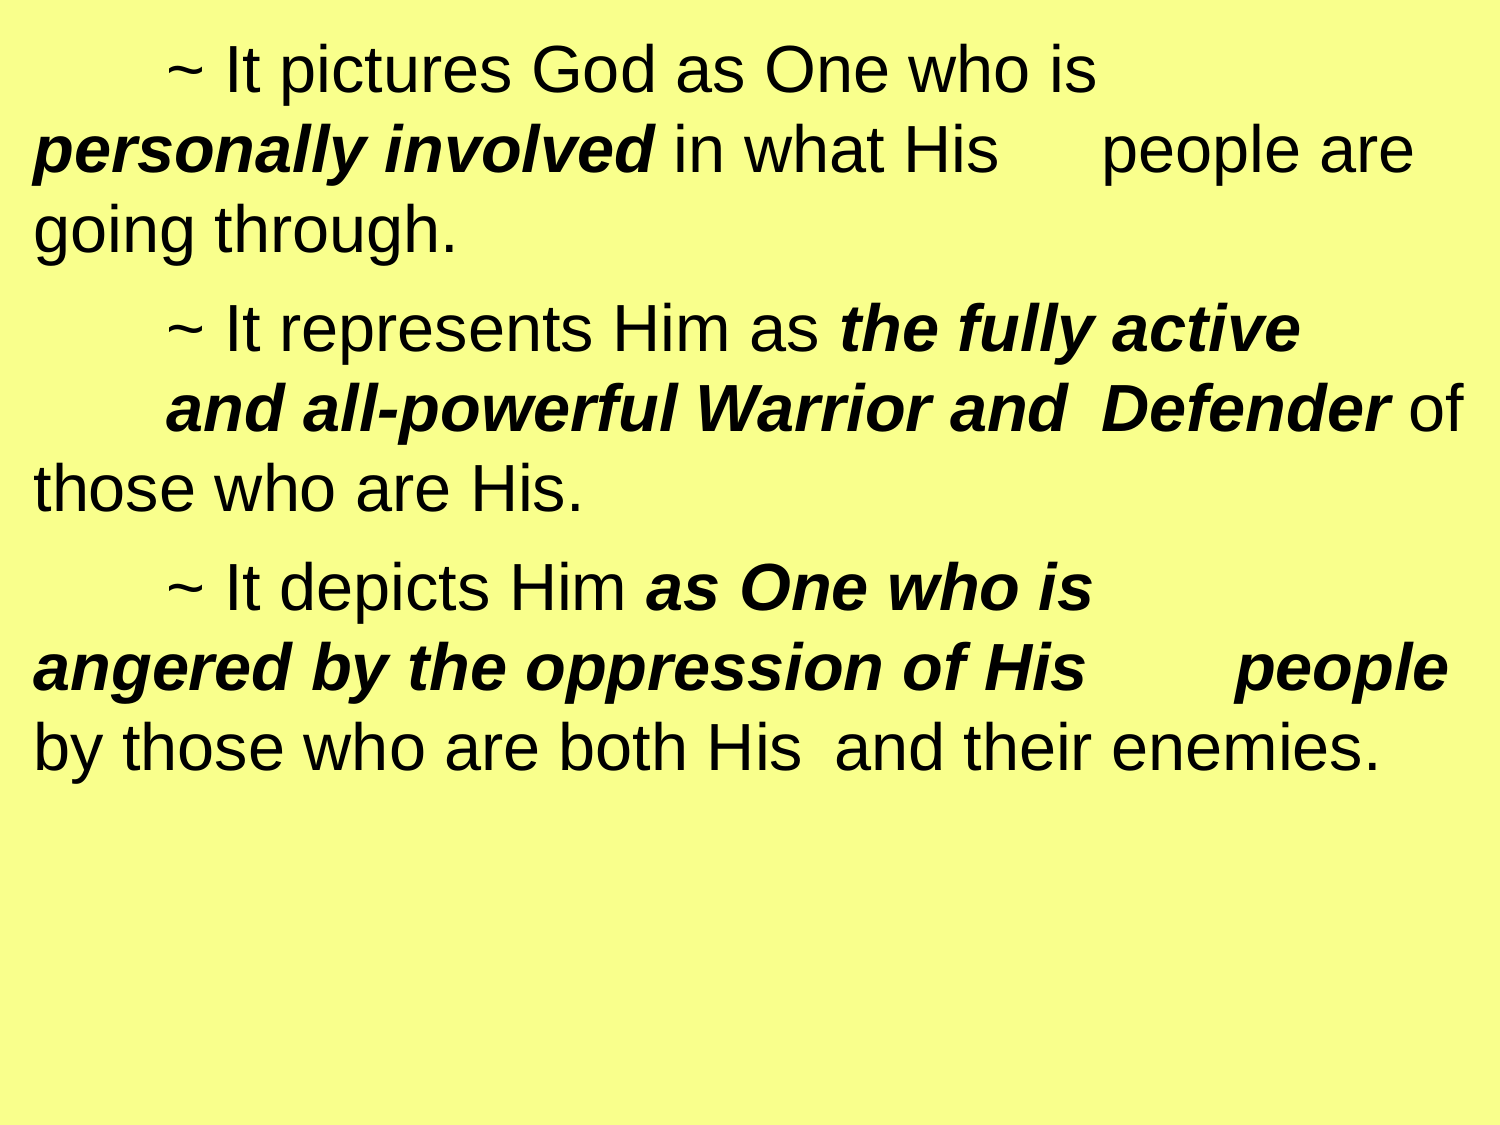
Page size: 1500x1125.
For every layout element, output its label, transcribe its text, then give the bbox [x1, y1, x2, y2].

subtitle ~ It pictures God as One who is personally involved in what His people are going through. ~ It represents Him as the fully active and all-powerful Warrior and Defender of those who are His. ~ It depicts Him as One who is angered by the oppression of His people by those who are both His and their enemies. [18, 18, 1482, 1108]
